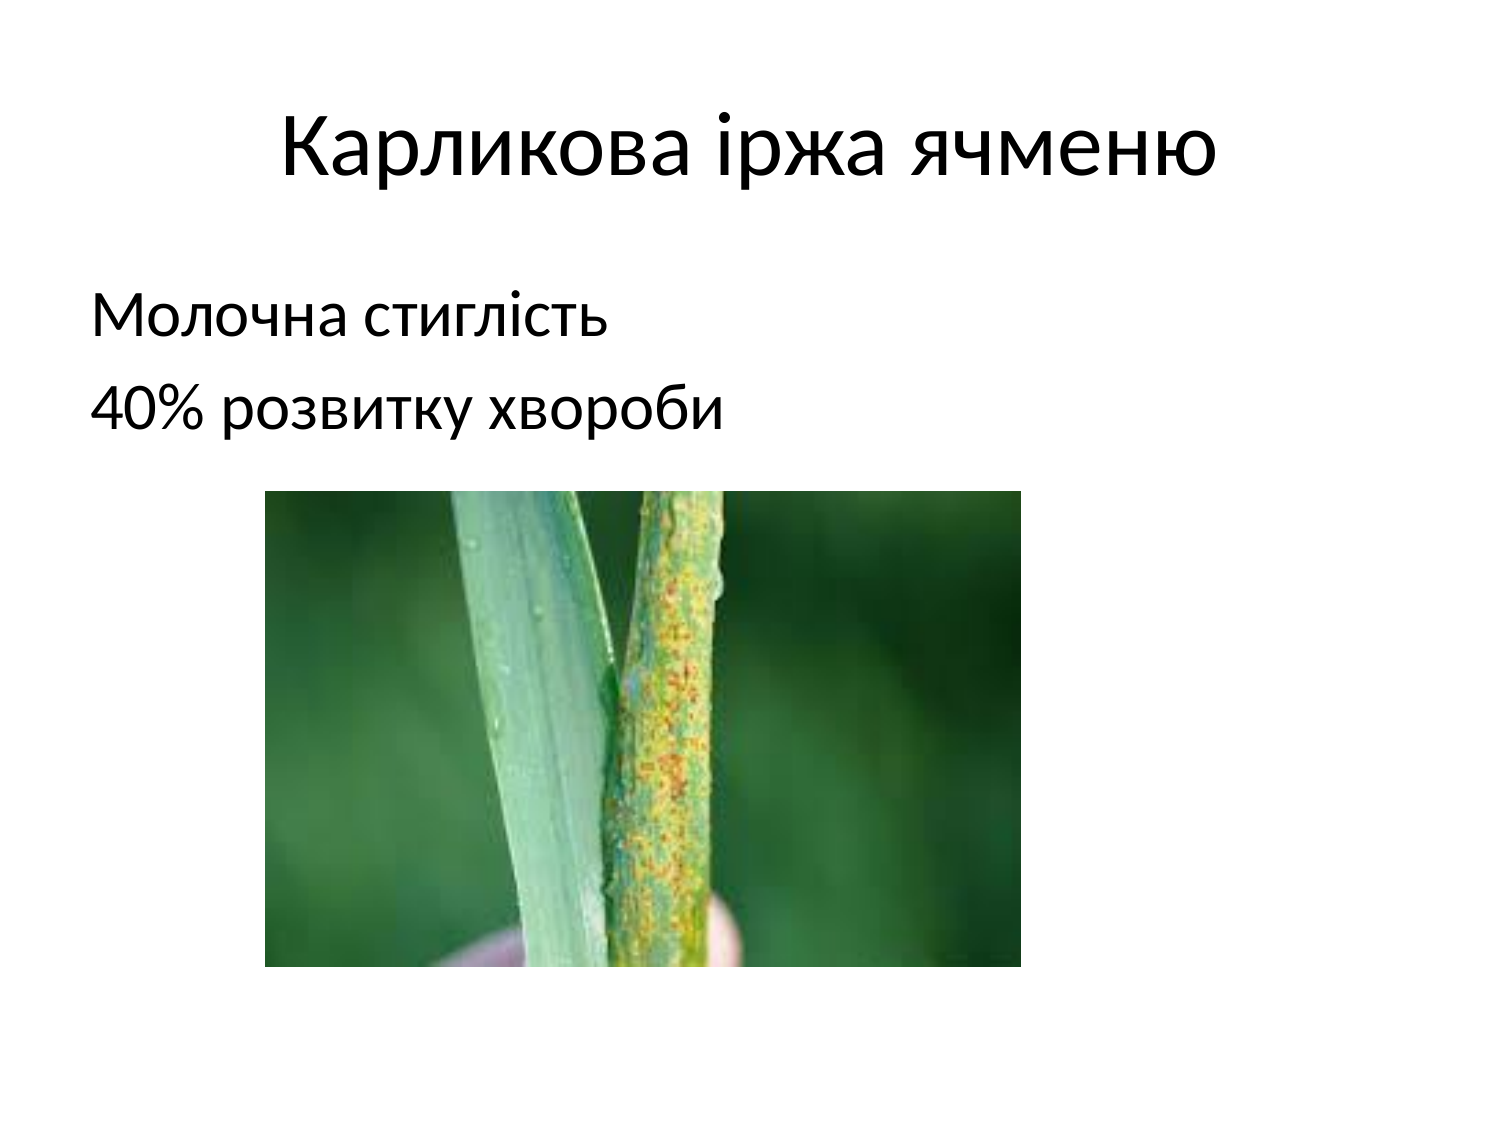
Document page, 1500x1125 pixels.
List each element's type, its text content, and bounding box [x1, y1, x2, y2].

title Карликова іржа ячменю [75, 45, 1425, 233]
list Молочна стиглість 40% розвитку хвороби [75, 262, 1425, 1005]
picture [265, 491, 1022, 967]
